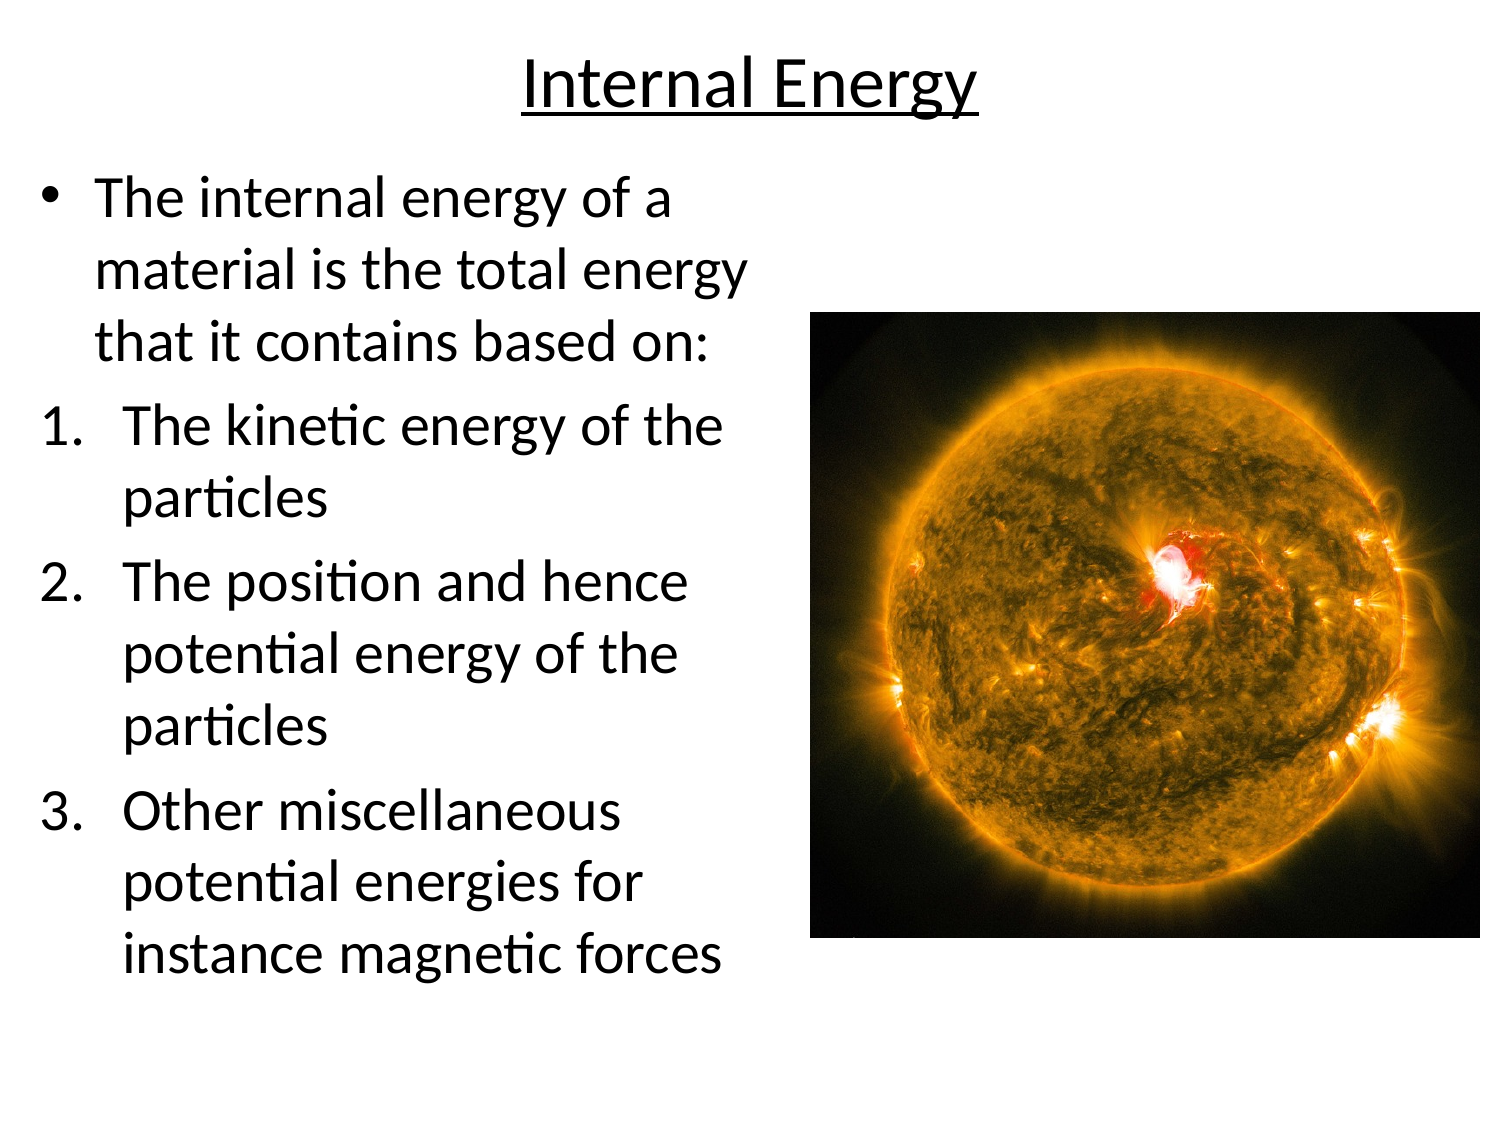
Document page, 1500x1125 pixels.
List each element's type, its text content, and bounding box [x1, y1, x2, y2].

picture [810, 312, 1480, 938]
list The internal energy of a material is the total energy that it contains based on: The kinetic energy of the particles The position and hence potential energy of the particles Other miscellaneous potential energies for instance magnetic forces [24, 149, 788, 1050]
title Internal Energy [75, 24, 1425, 130]
